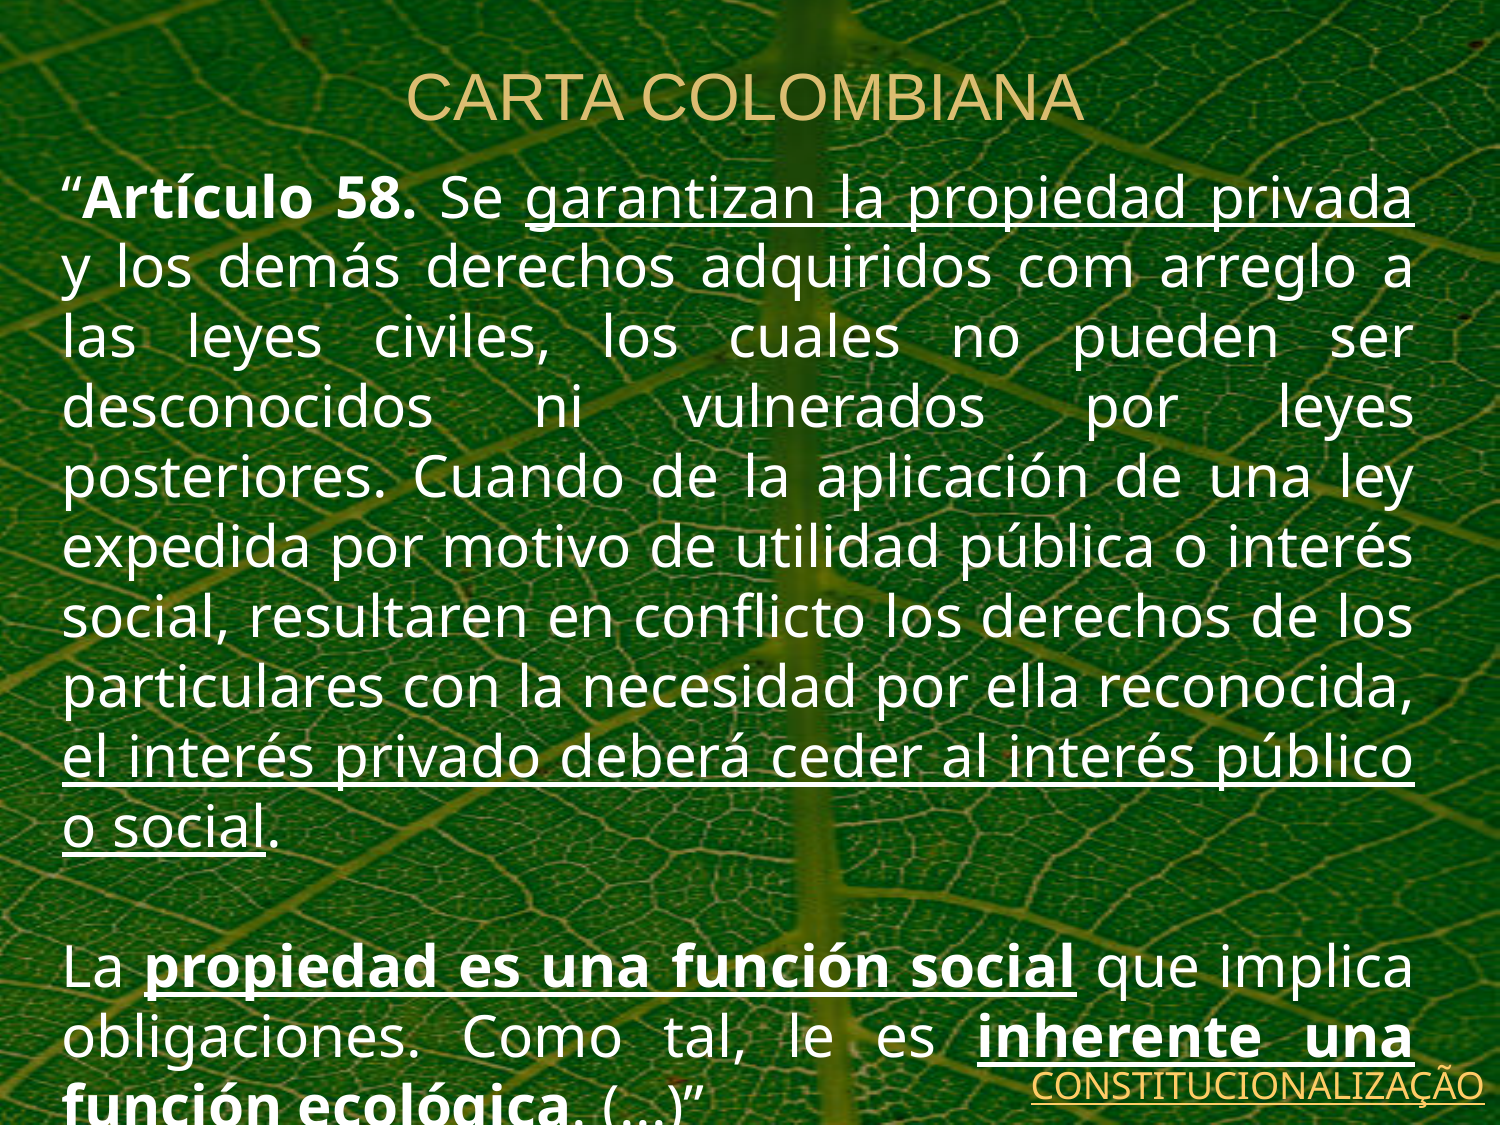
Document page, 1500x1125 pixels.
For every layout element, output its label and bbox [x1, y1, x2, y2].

list [0, 0, 1500, 1125]
